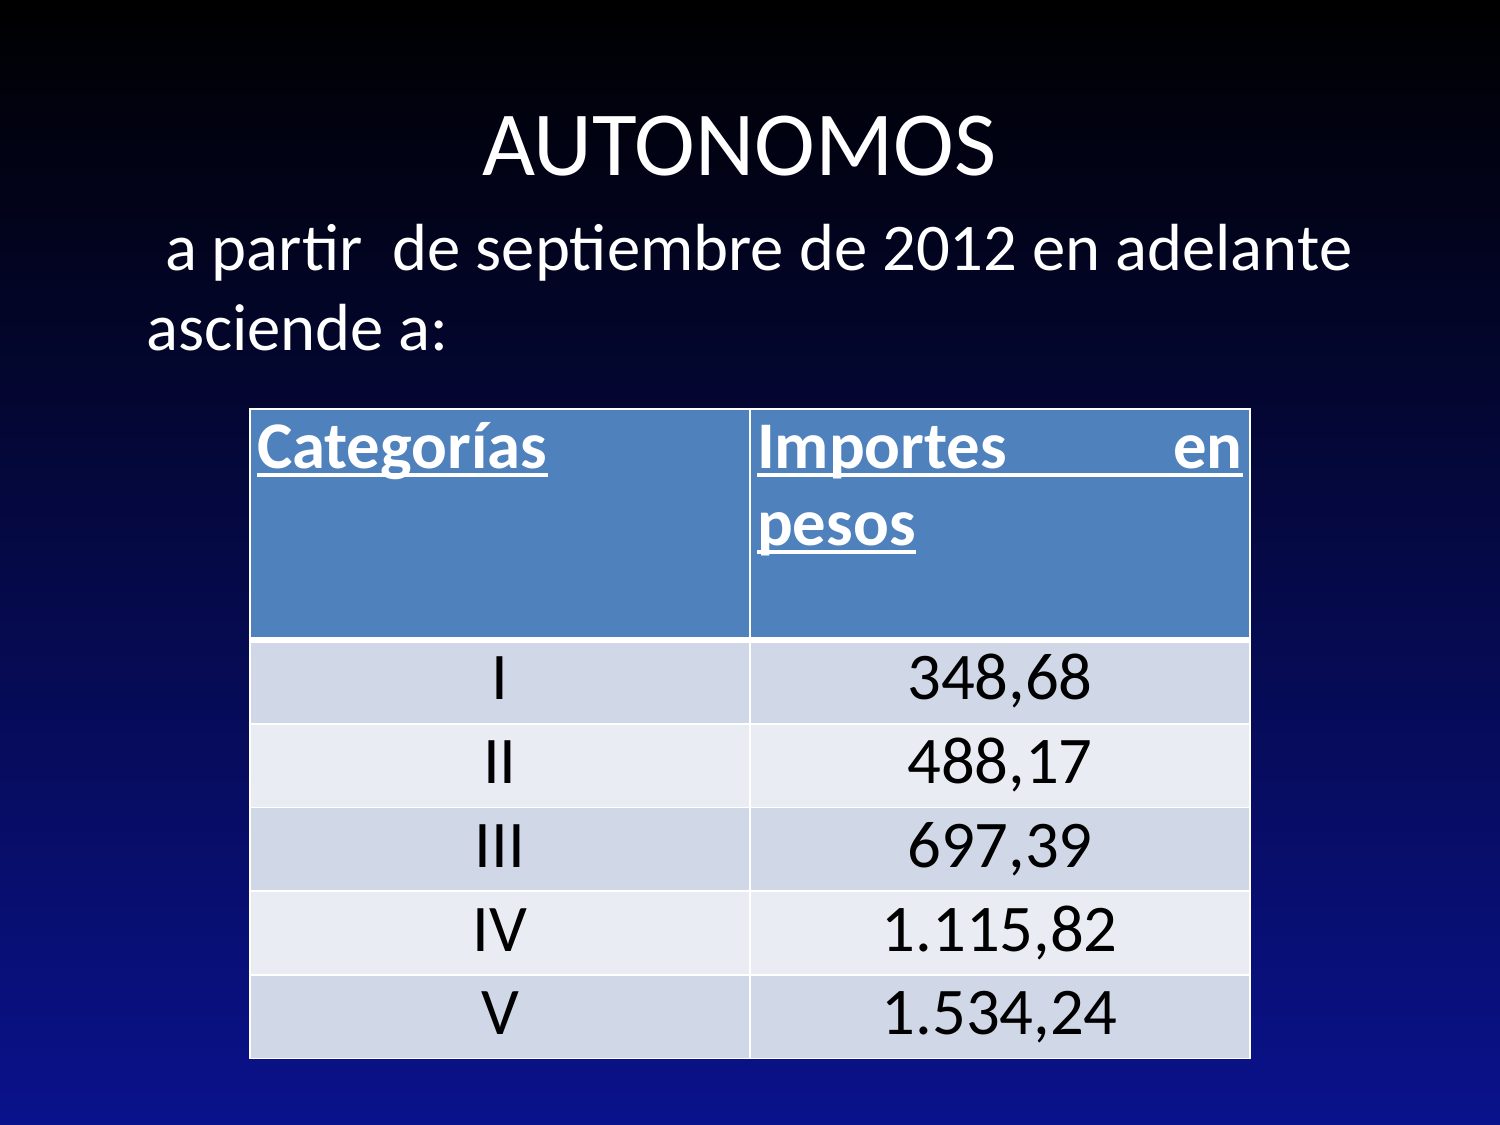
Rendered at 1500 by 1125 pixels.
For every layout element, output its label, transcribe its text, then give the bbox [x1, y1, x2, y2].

table_cell 488,17 [751, 725, 1249, 807]
list a partir de septiembre de 2012 en adelante asciende a: [74, 196, 1426, 1006]
table_header Categorías [251, 410, 749, 637]
table_cell 1.115,82 [751, 892, 1249, 974]
table_cell 348,68 [751, 643, 1249, 723]
title AUTONOMOS [74, 44, 1426, 196]
table_cell I [251, 643, 749, 723]
table_cell III [251, 808, 749, 890]
table_header Importes en pesos [751, 410, 1249, 637]
table_cell IV [251, 892, 749, 974]
table_cell 1.534,24 [751, 976, 1249, 1058]
table_cell 697,39 [751, 808, 1249, 890]
table_cell II [251, 725, 749, 807]
table_cell V [251, 976, 749, 1058]
